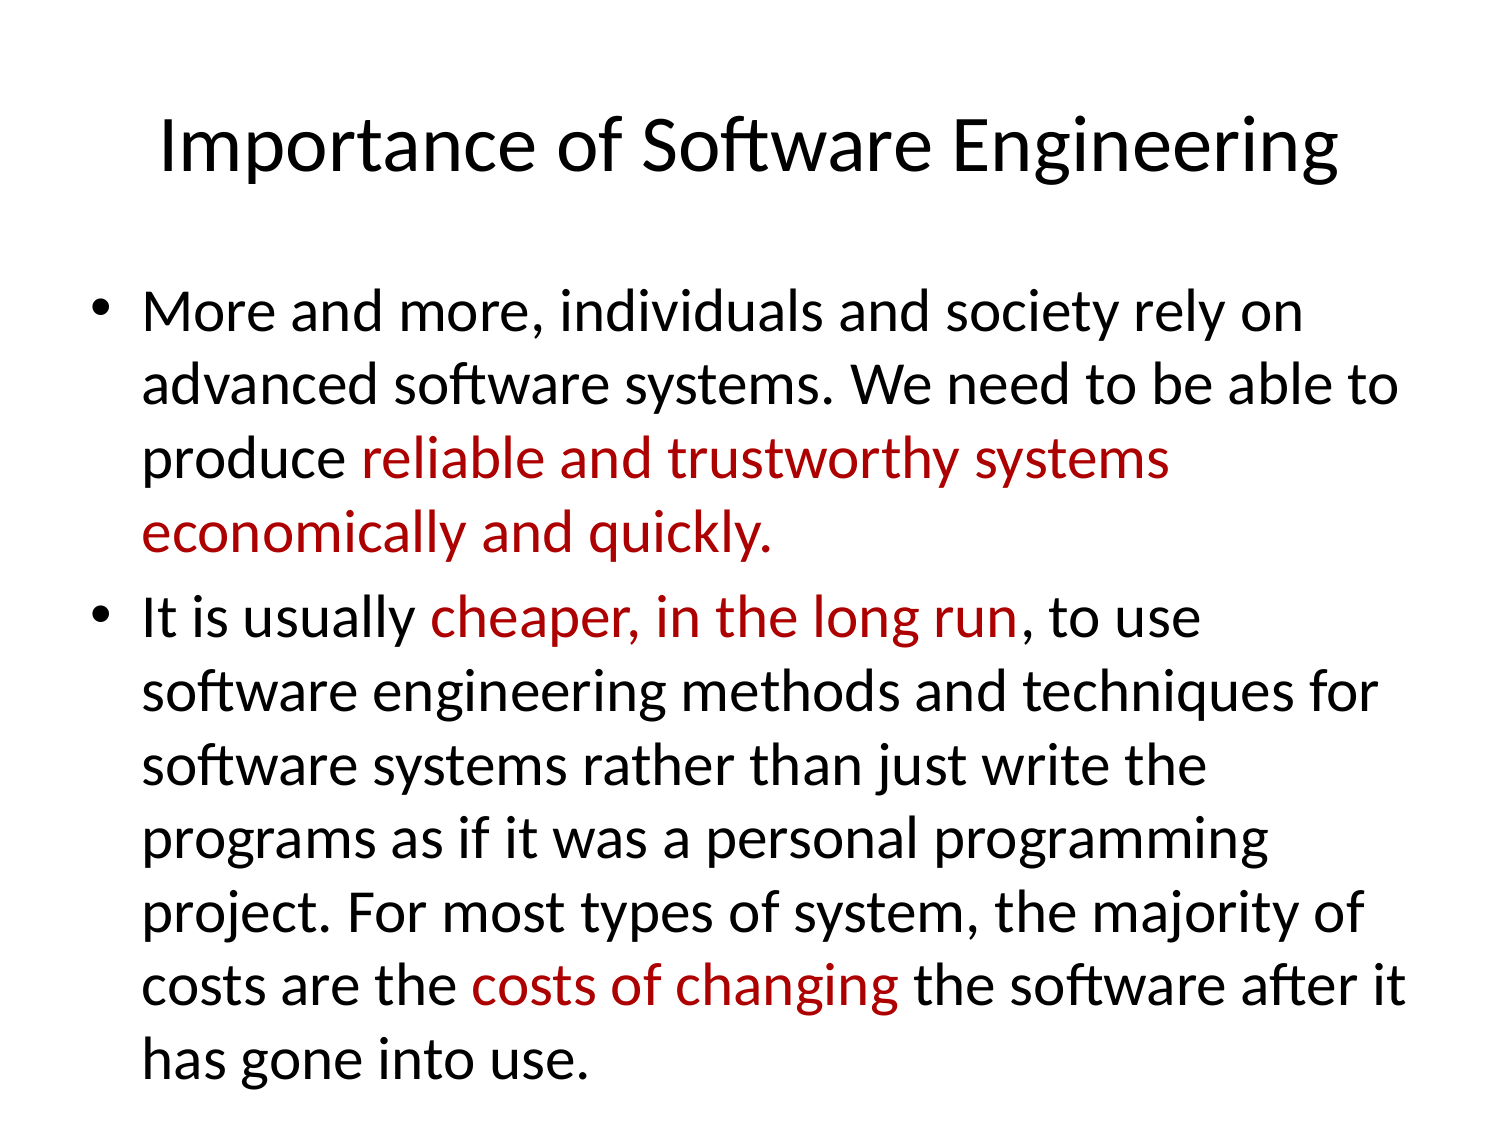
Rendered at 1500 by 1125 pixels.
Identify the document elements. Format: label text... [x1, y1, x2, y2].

list More and more, individuals and society rely on advanced software systems. We need to be able to produce reliable and trustworthy systems economically and quickly. It is usually cheaper, in the long run, to use software engineering methods and techniques for software systems rather than just write the programs as if it was a personal programming project. For most types of system, the majority of costs are the costs of changing the software after it has gone into use. [75, 262, 1425, 1100]
title Importance of Software Engineering [75, 45, 1425, 233]
